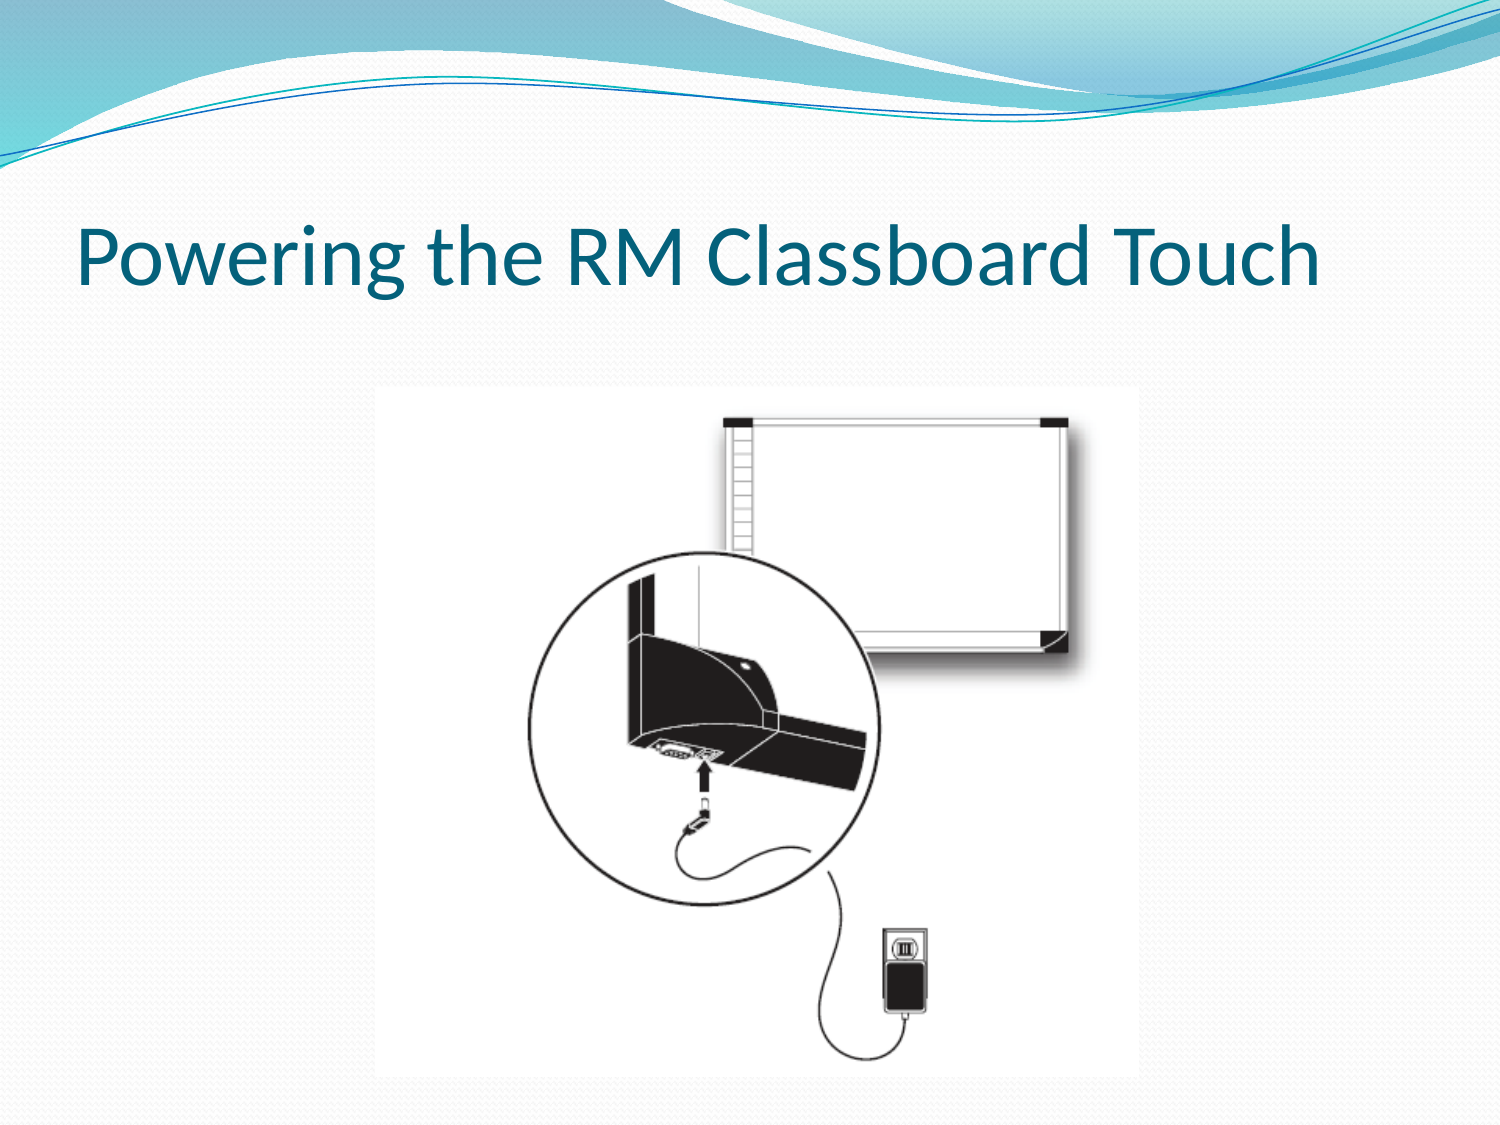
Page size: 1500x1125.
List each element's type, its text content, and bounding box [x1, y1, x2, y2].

title Powering the RM Classboard Touch [75, 115, 1425, 303]
picture [374, 387, 1140, 1077]
